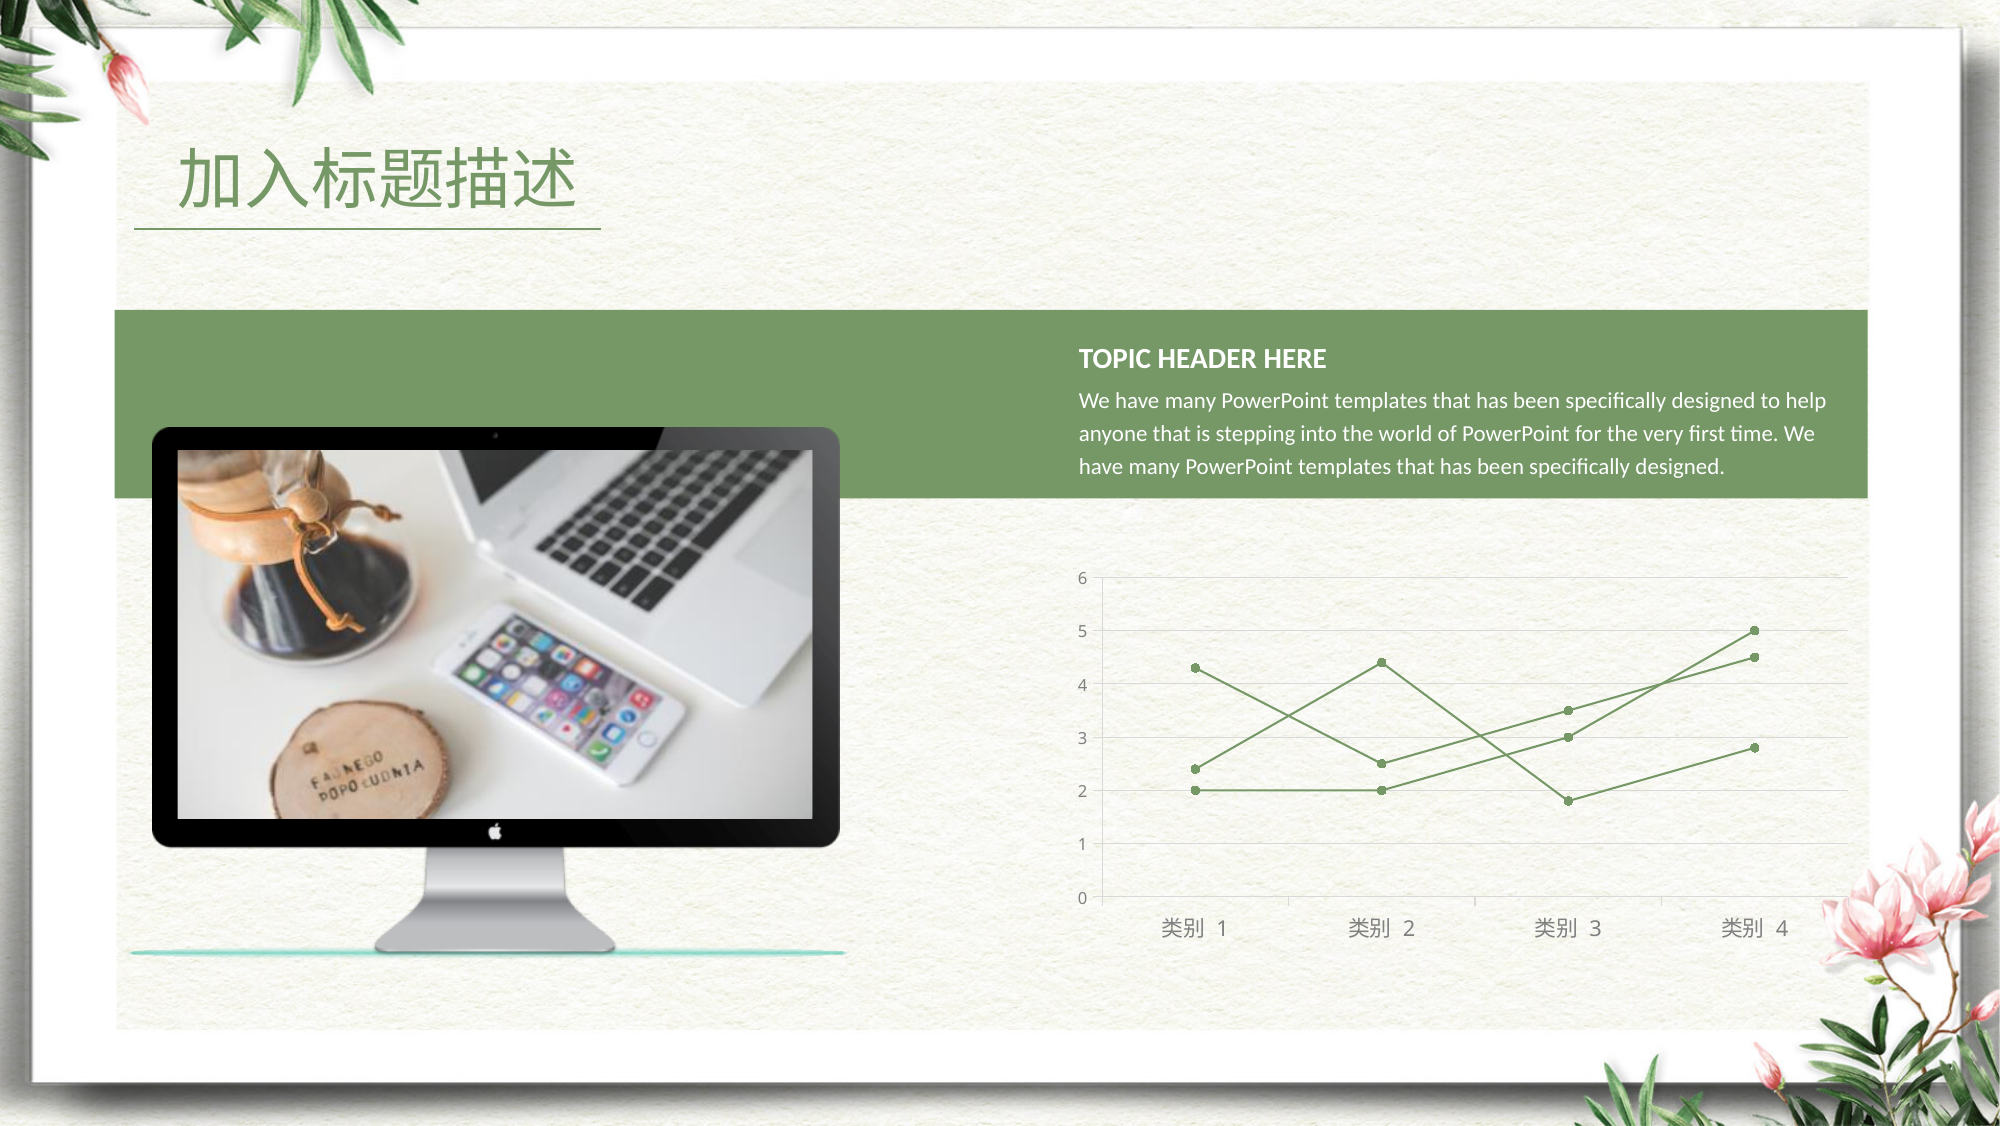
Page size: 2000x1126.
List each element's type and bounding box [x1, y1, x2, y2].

text_box [114, 309, 1868, 960]
picture [0, 0, 2000, 1126]
text_box [110, 136, 646, 230]
